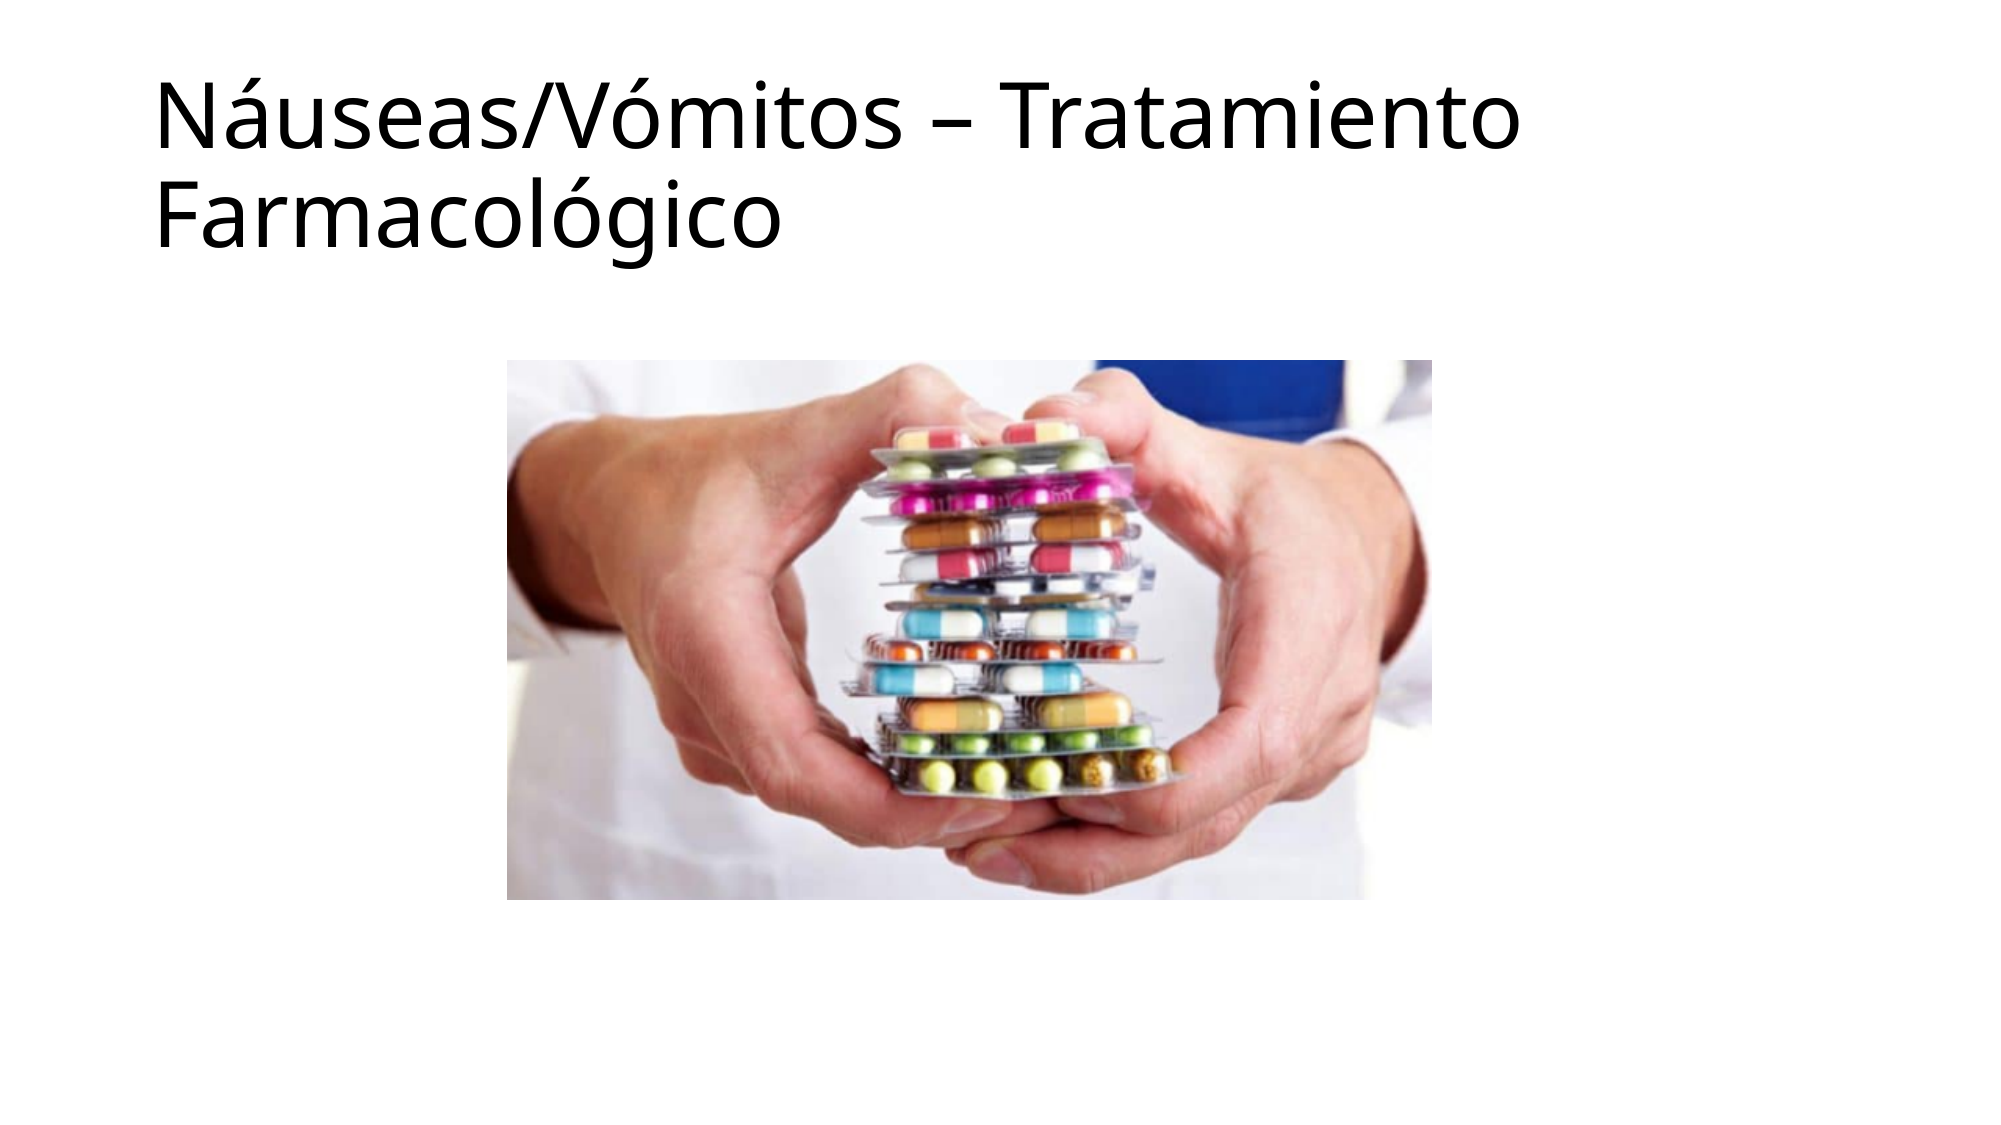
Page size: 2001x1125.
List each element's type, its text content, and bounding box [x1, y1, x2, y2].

picture [507, 360, 1432, 900]
title Náuseas/Vómitos – Tratamiento Farmacológico [137, 59, 1913, 278]
